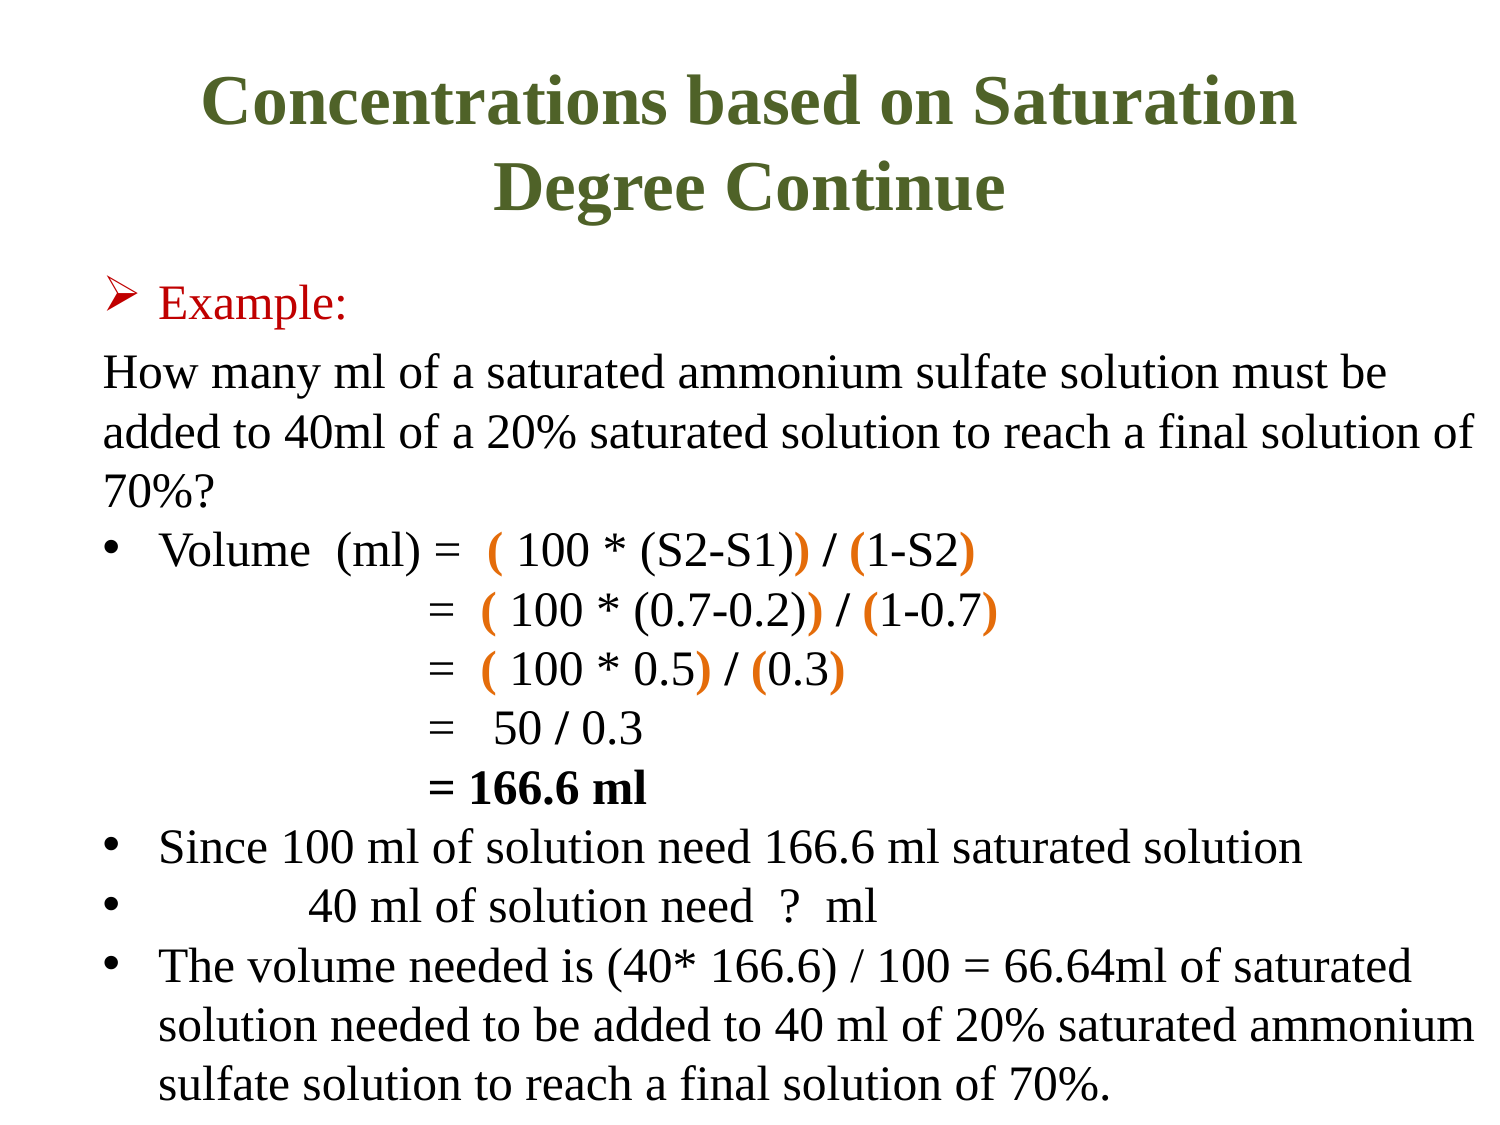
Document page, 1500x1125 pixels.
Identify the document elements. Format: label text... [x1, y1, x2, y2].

list Example: How many ml of a saturated ammonium sulfate solution must be added to 40ml of a 20% saturated solution to reach a final solution of 70%? Volume (ml) = ( 100 * (S2-S1)) / (1-S2) = ( 100 * (0.7-0.2)) / (1-0.7) = ( 100 * 0.5) / (0.3) = 50 / 0.3 = 166.6 ml Since 100 ml of solution need 166.6 ml saturated solution 40 ml of solution need ? ml The volume needed is (40* 166.6) / 100 = 66.64ml of saturated solution needed to be added to 40 ml of 20% saturated ammonium sulfate solution to reach a final solution of 70%. [87, 262, 1500, 1125]
title Concentrations based on Saturation Degree Continue [75, 45, 1425, 233]
